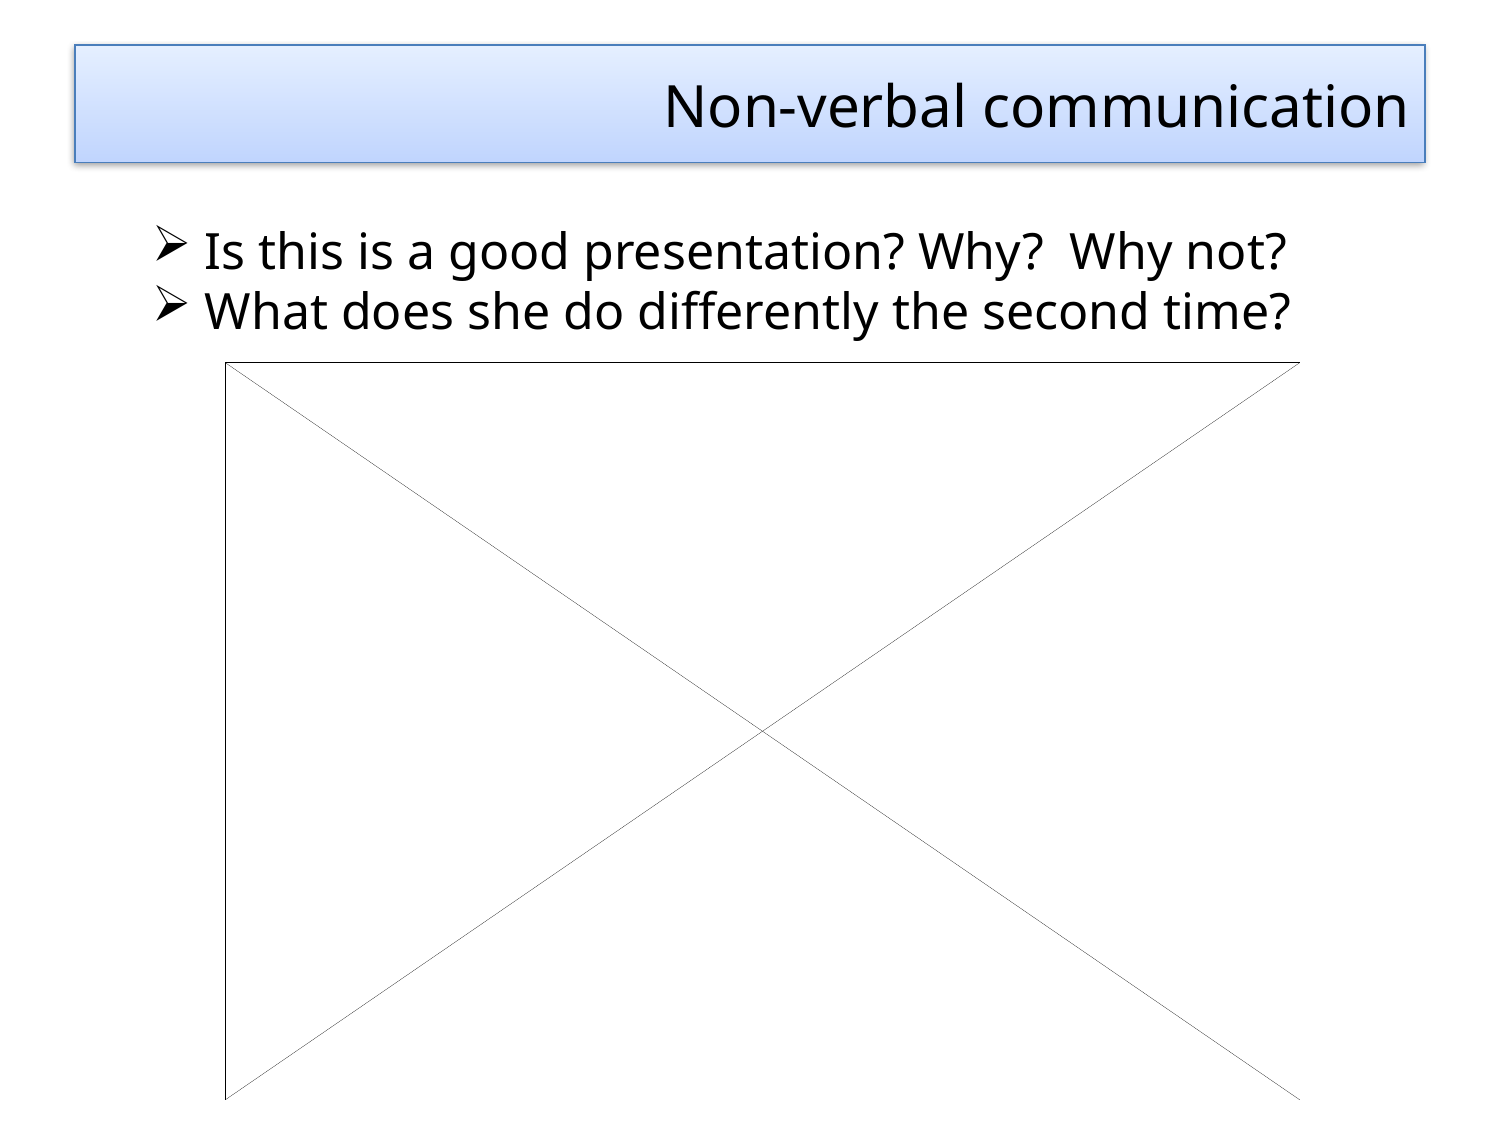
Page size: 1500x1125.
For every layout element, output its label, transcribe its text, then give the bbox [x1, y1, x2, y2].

title Non-verbal communication [74, 44, 1426, 163]
text_box Is this is a good presentation? Why? Why not? What does she do differently the second time? [137, 212, 1338, 408]
